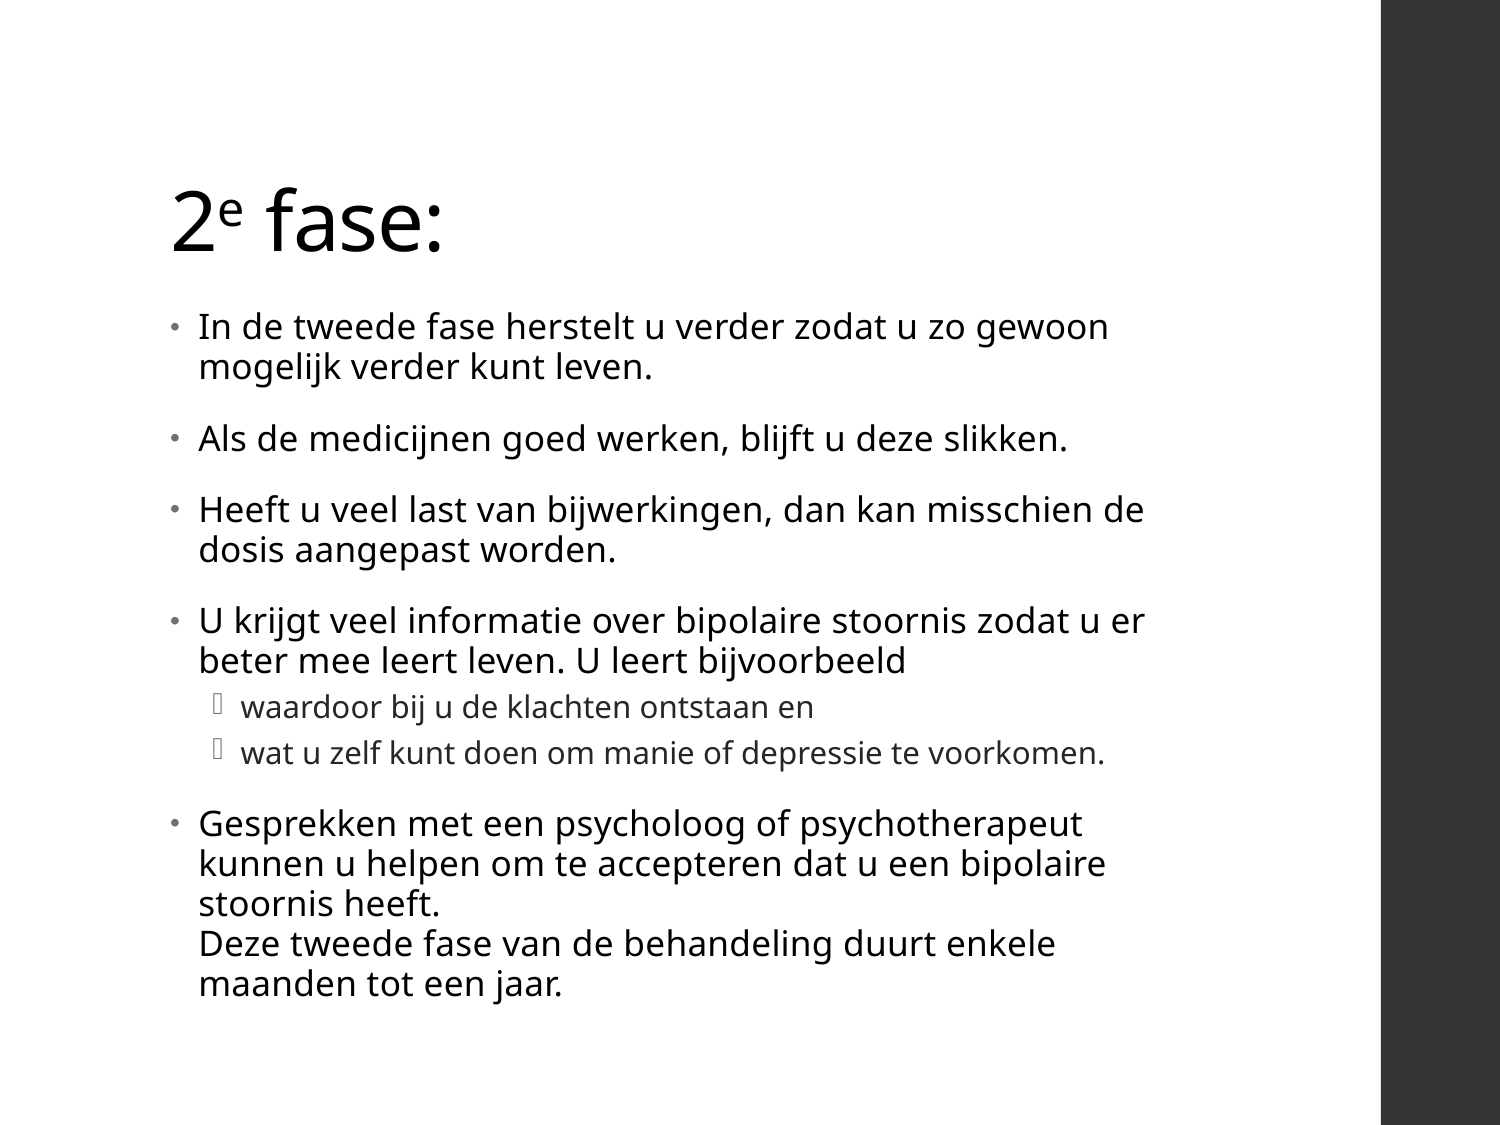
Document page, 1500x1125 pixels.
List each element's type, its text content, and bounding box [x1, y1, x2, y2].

title 2e fase: [155, 60, 1348, 278]
list In de tweede fase herstelt u verder zodat u zo gewoon mogelijk verder kunt leven. Als de medicijnen goed werken, blijft u deze slikken. Heeft u veel last van bijwerkingen, dan kan misschien de dosis aangepast worden. U krijgt veel informatie over bipolaire stoornis zodat u er beter mee leert leven. U leert bijvoorbeeld waardoor bij u de klachten ontstaan en wat u zelf kunt doen om manie of depressie te voorkomen. Gesprekken met een psycholoog of psychotherapeut kunnen u helpen om te accepteren dat u een bipolaire stoornis heeft. Deze tweede fase van de behandeling duurt enkele maanden tot een jaar. [155, 299, 1213, 1014]
